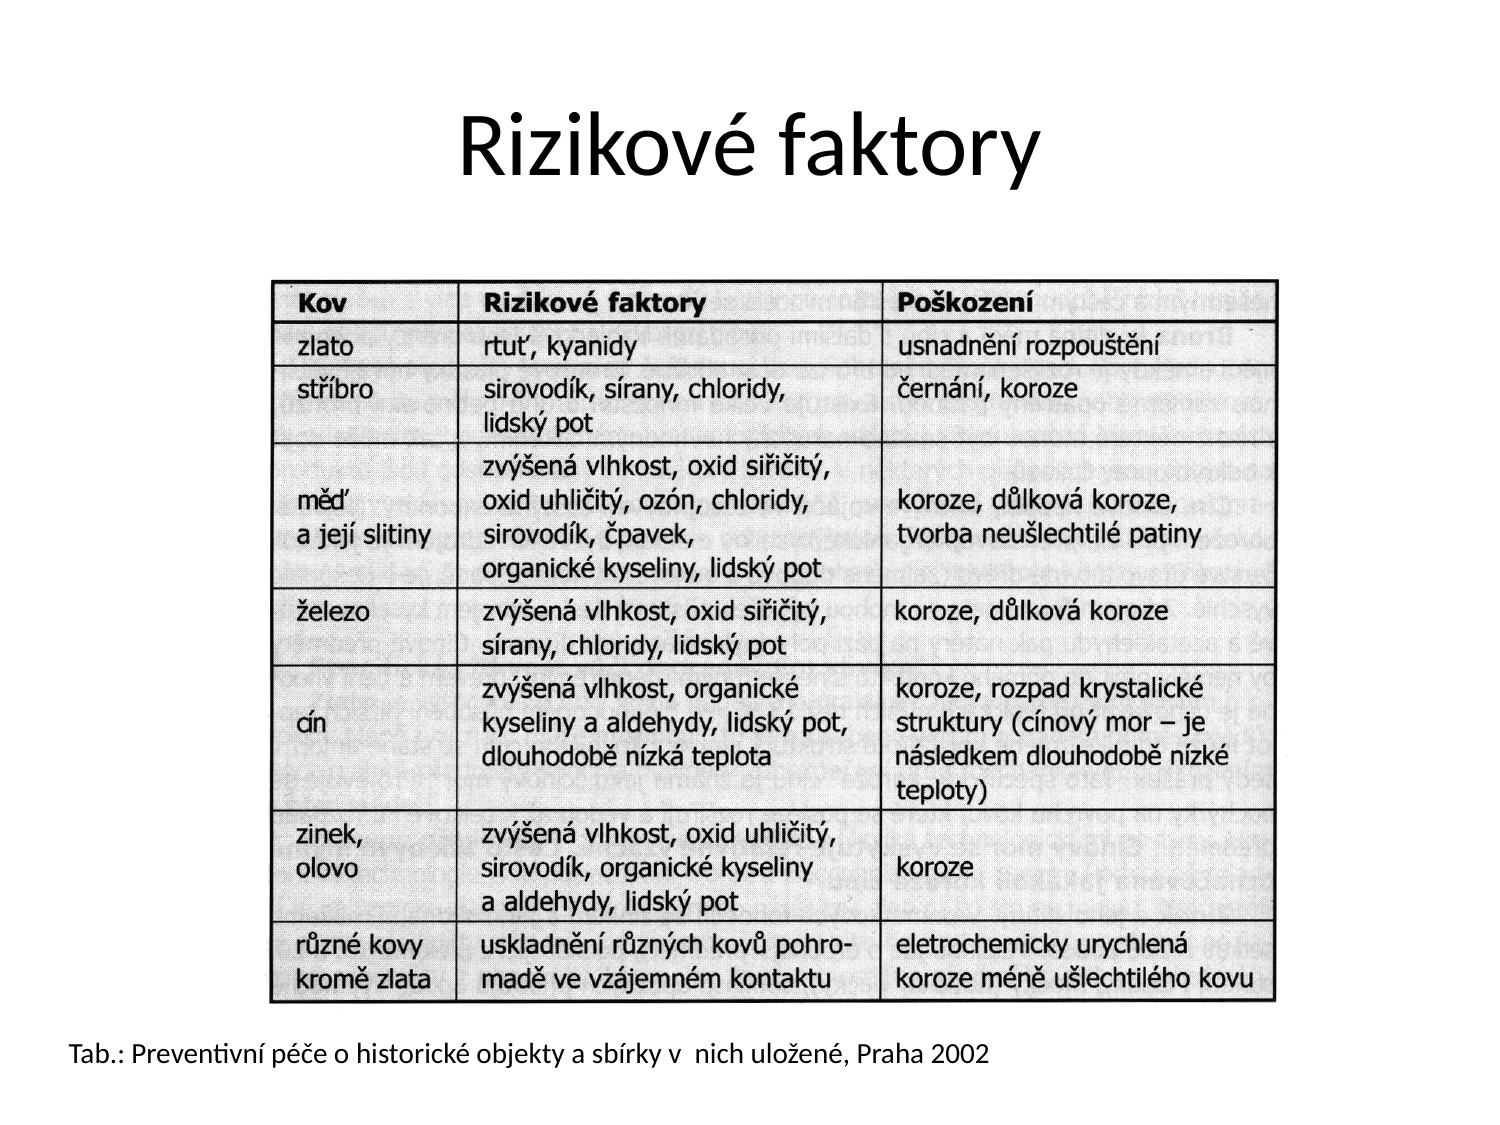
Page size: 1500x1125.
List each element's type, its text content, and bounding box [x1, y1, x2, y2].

picture [262, 274, 1288, 1010]
text_box Tab.: Preventivní péče o historické objekty a sbírky v nich uložené, Praha 2002 [53, 1026, 1006, 1077]
title Rizikové faktory [75, 45, 1425, 233]
